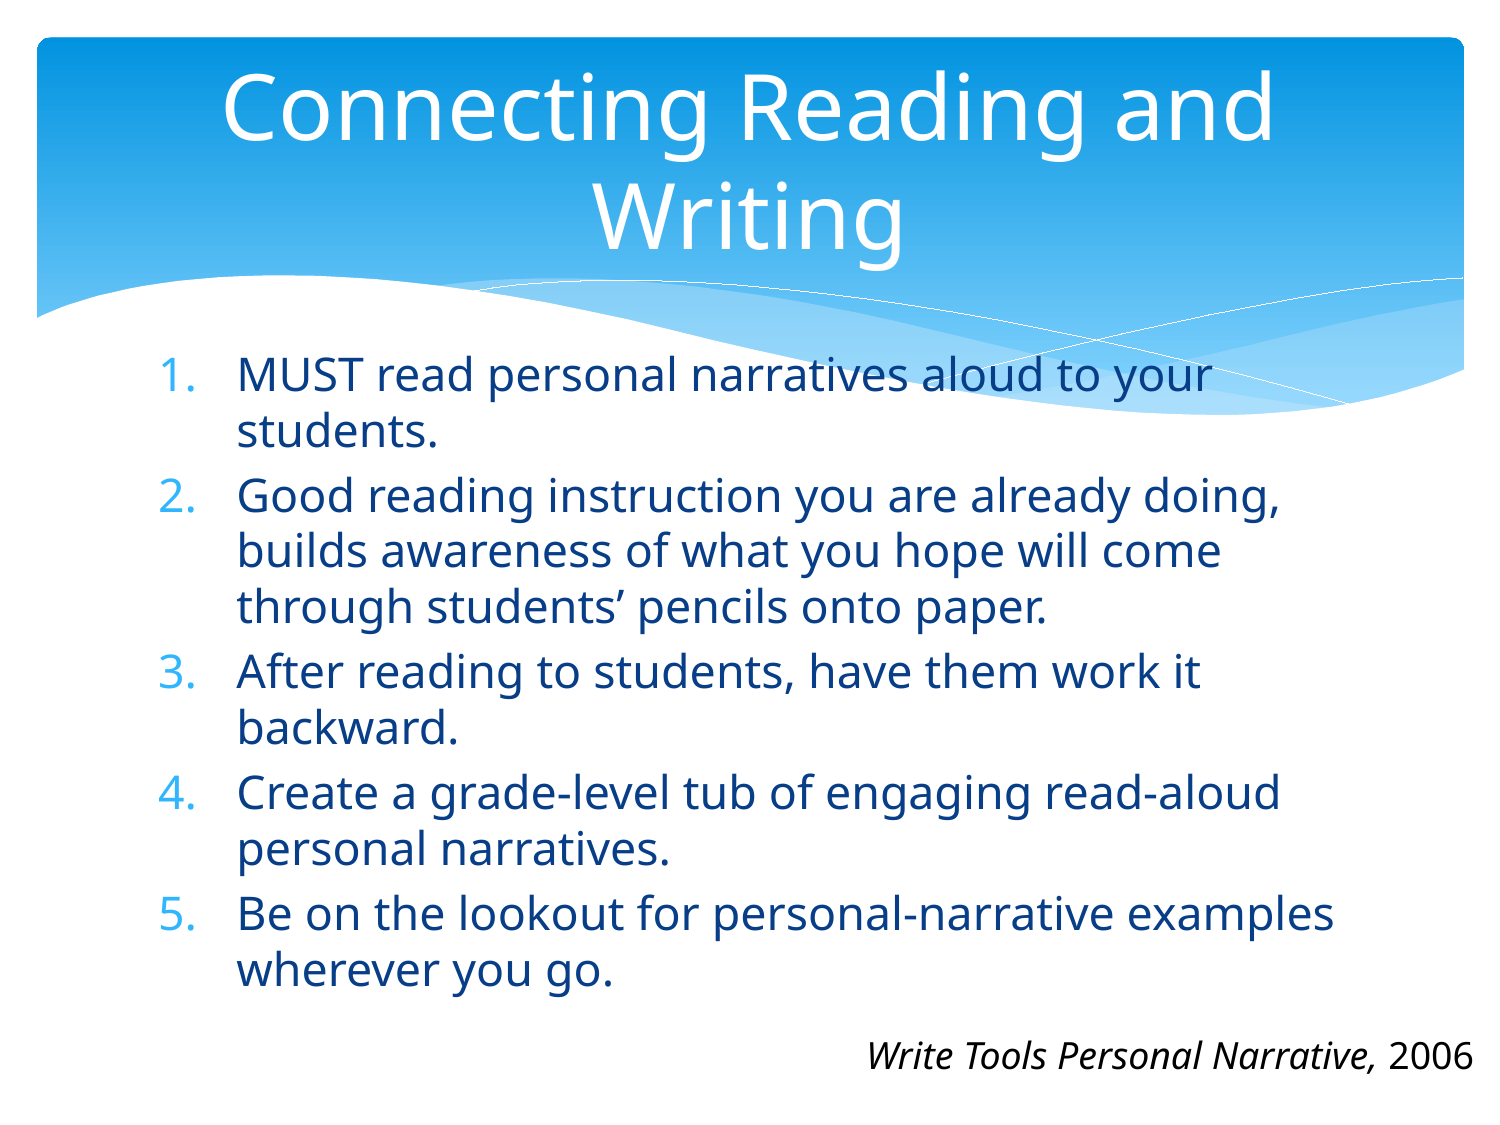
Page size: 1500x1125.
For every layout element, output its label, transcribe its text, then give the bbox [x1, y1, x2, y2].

title Connecting Reading and Writing [75, 55, 1425, 261]
list MUST read personal narratives aloud to your students. Good reading instruction you are already doing, builds awareness of what you hope will come through students’ pencils onto paper. After reading to students, have them work it backward. Create a grade-level tub of engaging read-aloud personal narratives. Be on the lookout for personal-narrative examples wherever you go. [143, 337, 1359, 1005]
text_box Write Tools Personal Narrative, 2006 [851, 1024, 1489, 1085]
